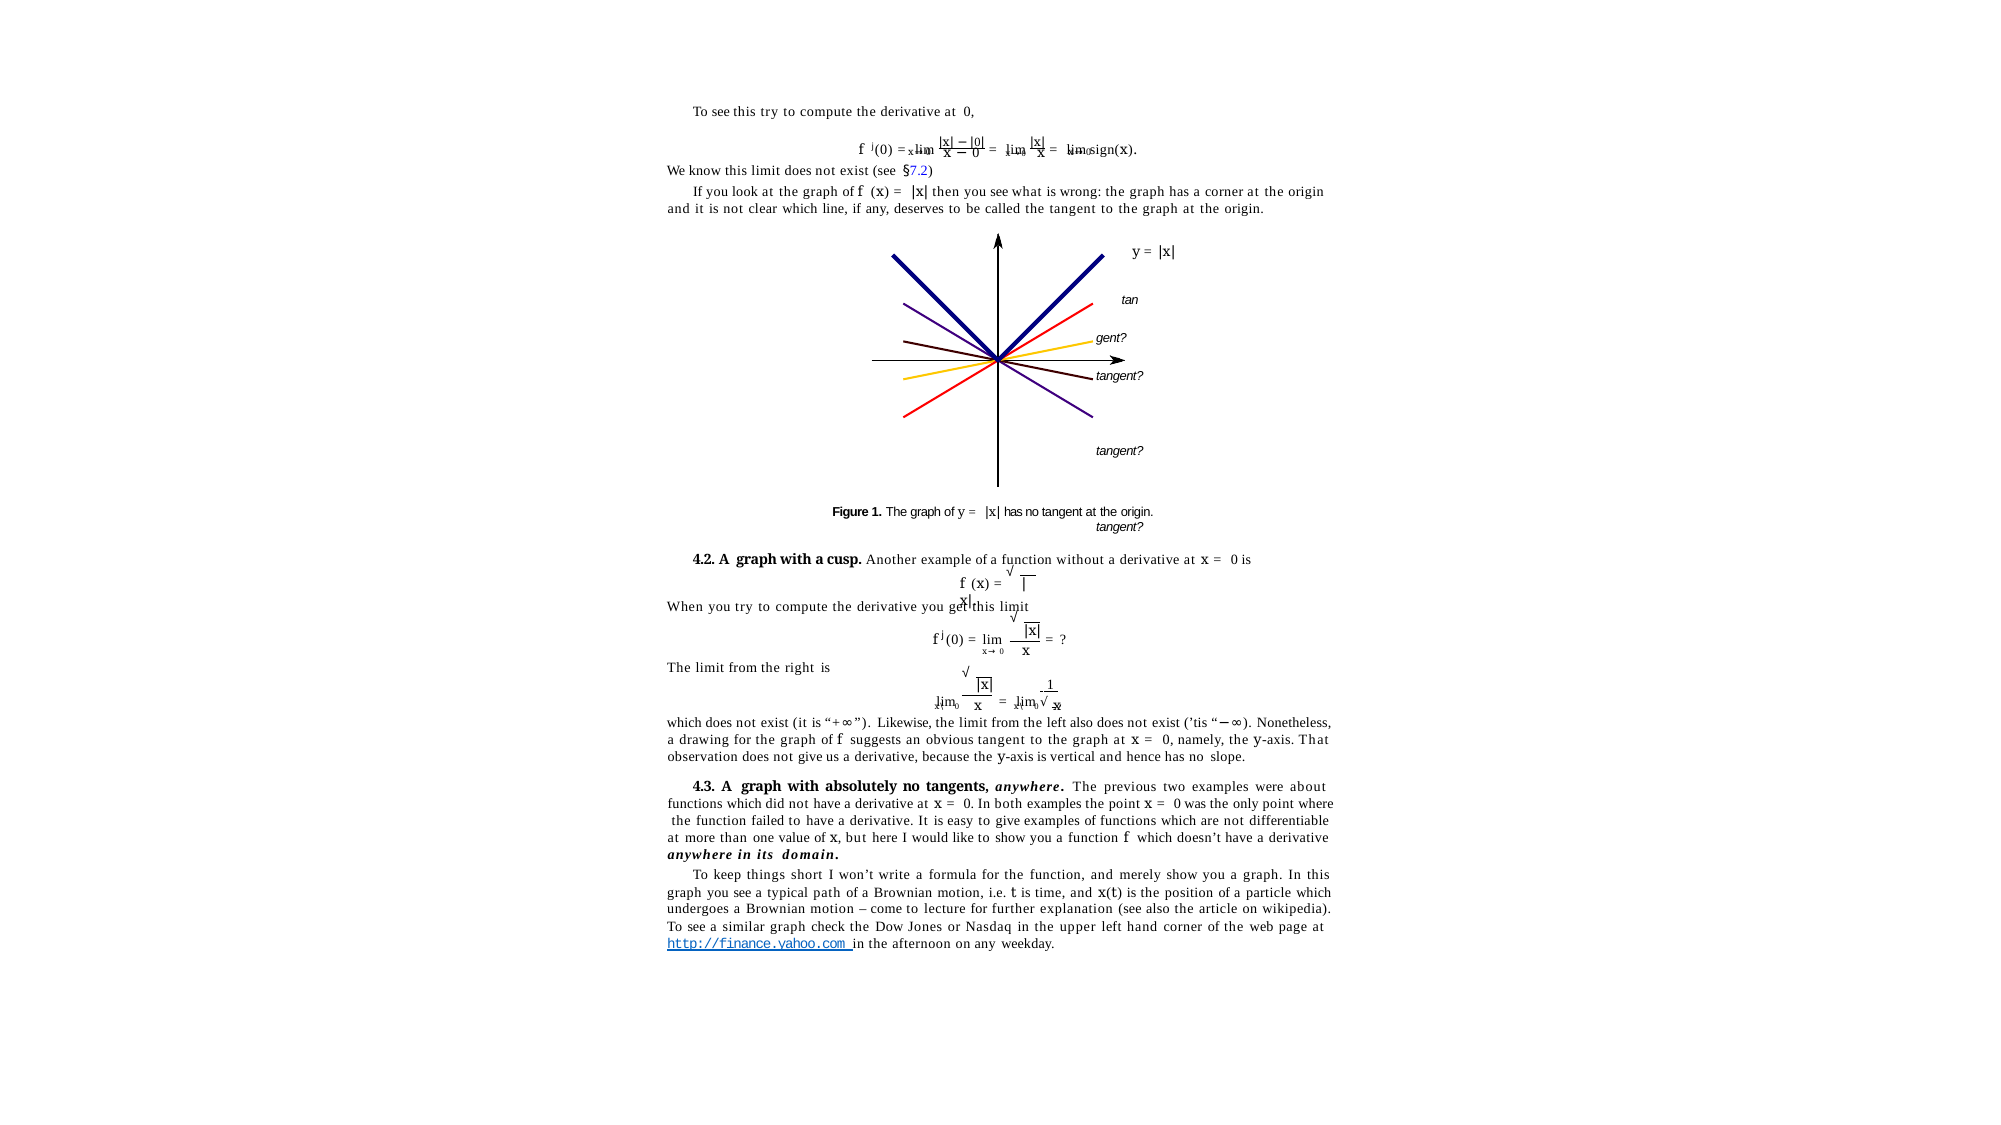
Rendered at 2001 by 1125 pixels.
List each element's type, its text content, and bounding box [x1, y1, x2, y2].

text_box When you try to compute the derivative you get this limit [665, 596, 1031, 615]
text_box To see this try to compute the derivative at 0, f j(0) = lim |x| − |0| = lim |x| = lim sign(x). [691, 100, 1143, 155]
text_box Figure 1. The graph of y = |x| has no tangent at the origin. [830, 501, 1170, 519]
text_box √ [1008, 607, 1026, 626]
text_box |x| [974, 674, 994, 683]
text_box f (x) = |x|. [958, 573, 1042, 609]
text_box |x| [1022, 619, 1042, 655]
text_box √ [960, 661, 978, 681]
text_box f (0) = lim [931, 629, 1006, 648]
text_box We know this limit does not exist (see §7.2) If you look at the graph of f (x) = |x| then you see what is wrong: the graph has a corner at the origin and it is not clear which line, if any, deserves to be called the tangent to the graph at the origin. y = |x| tangent? tangent? tangent? tangent? [665, 155, 1334, 534]
text_box 4.2. A graph with a cusp. Another example of a function without a derivative at x = 0 is [691, 549, 1275, 568]
text_box lim = lim √ , [934, 683, 1067, 711]
text_box 1 [1038, 674, 1062, 683]
text_box √ [1004, 560, 1022, 573]
text_box which does not exist (it is “+∞”). Likewise, the limit from the left also does not exist (’tis “−∞). Nonetheless, a drawing for the graph of f suggests an obvious tangent to the graph at x = 0, namely, the y-axis. That observation does not give us a derivative, because the y-axis is vertical and hence has no slope. 4.3. A graph with absolutely no tangents, anywhere. The previous two examples were about functions which did not have a derivative at x = 0. In both examples the point x = 0 was the only point where the function failed to have a derivative. It is easy to give examples of functions which are not differentiable at more than one value of x, but here I would like to show you a function f which doesn’t have a derivative anywhere in its domain. To keep things short I won’t write a formula for the function, and merely show you a graph. In this graph you see a typical path of a Brownian motion, i.e. t is time, and x(t) is the position of a particle which undergoes a Brownian motion – come to lecture for further explanation (see also the article on wikipedia). To see a similar graph check the Dow Jones or Nasdaq in the upper left hand corner of the web page at http://finance.yahoo.com in the afternoon on any weekday. [665, 711, 1337, 951]
text_box = ? [1044, 629, 1069, 648]
text_box The limit from the right is [665, 656, 834, 675]
text_box x→0 x [980, 639, 1031, 659]
